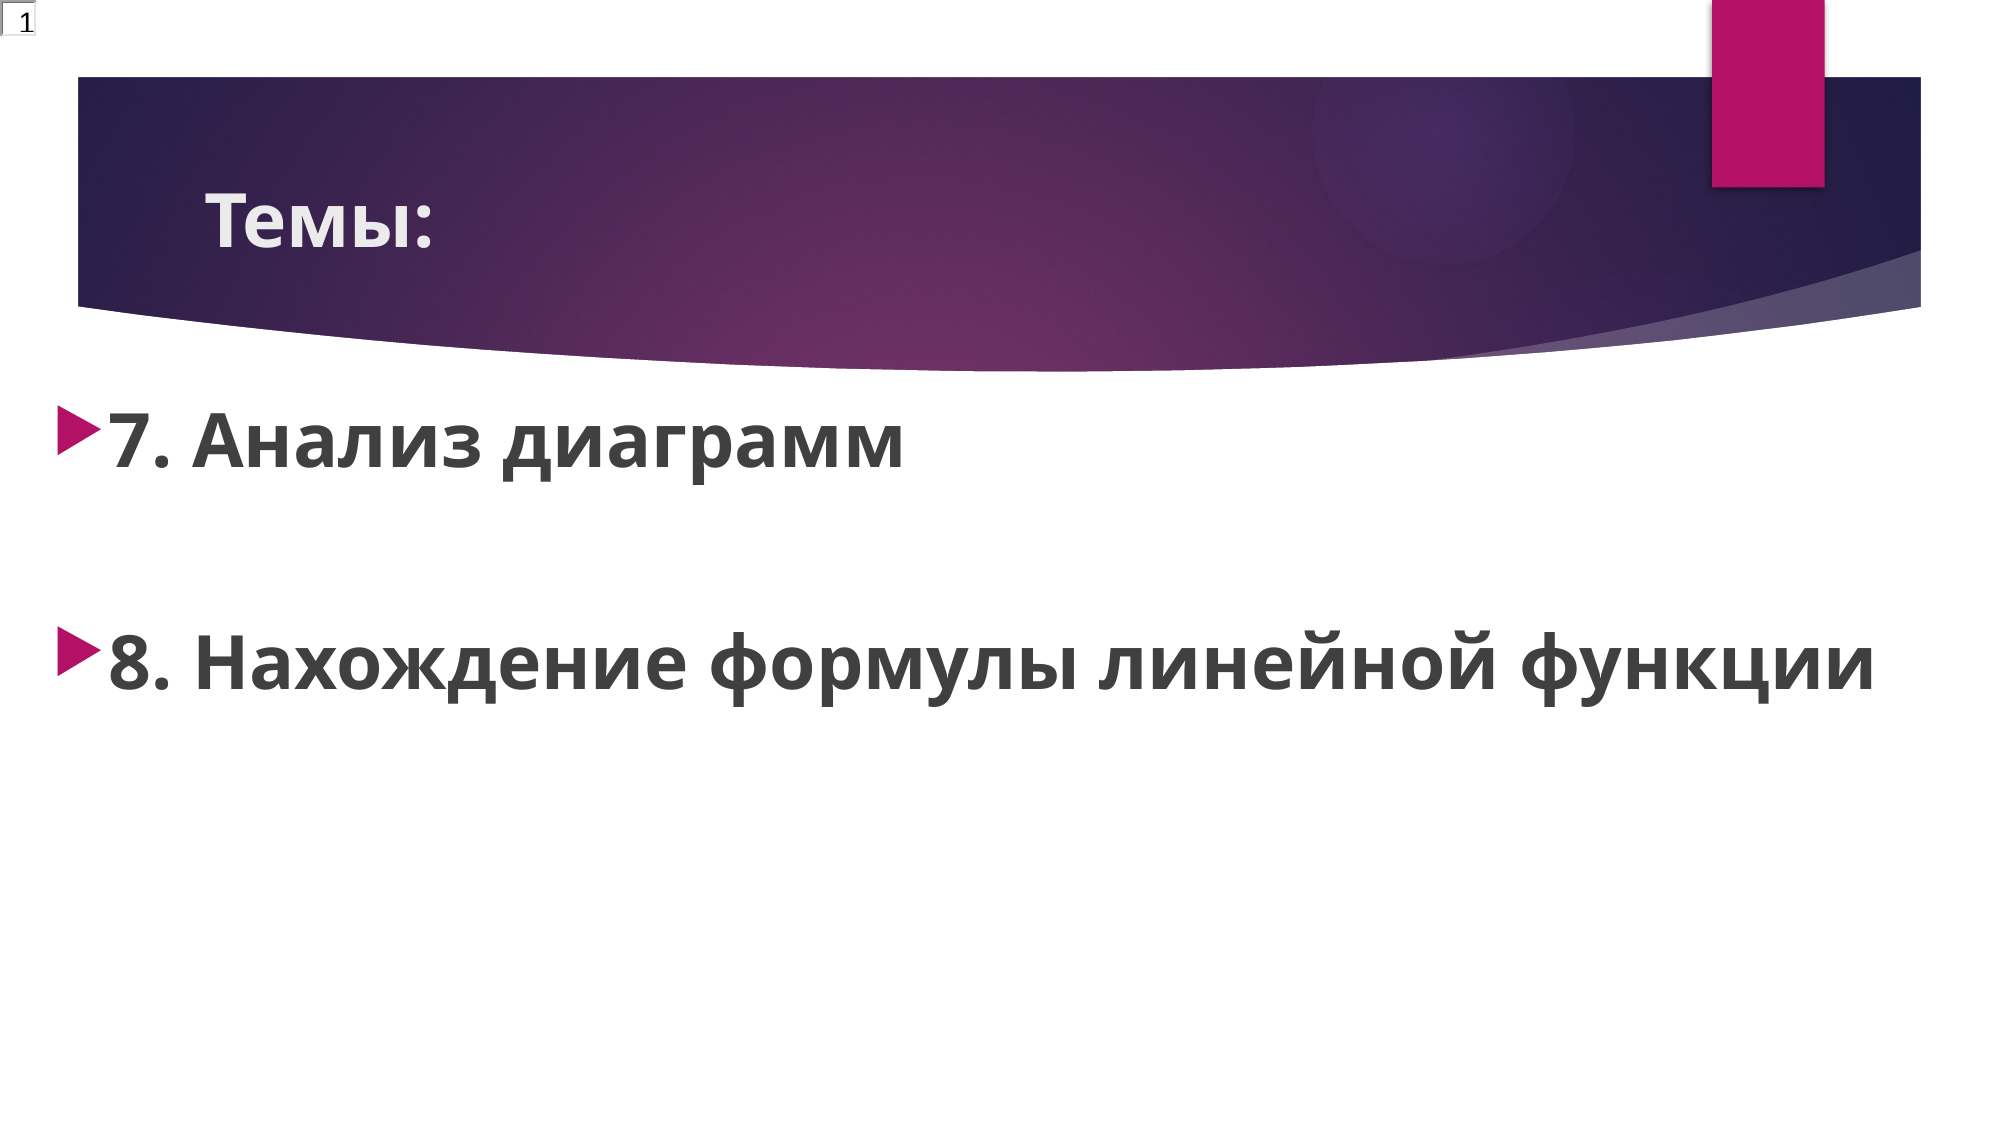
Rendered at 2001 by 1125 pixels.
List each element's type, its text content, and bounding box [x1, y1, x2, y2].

list 7. Анализ диаграмм 8. Нахождение формулы линейной функции [37, 385, 1959, 1096]
title Темы: [189, 159, 1627, 276]
picture [0, 0, 38, 38]
